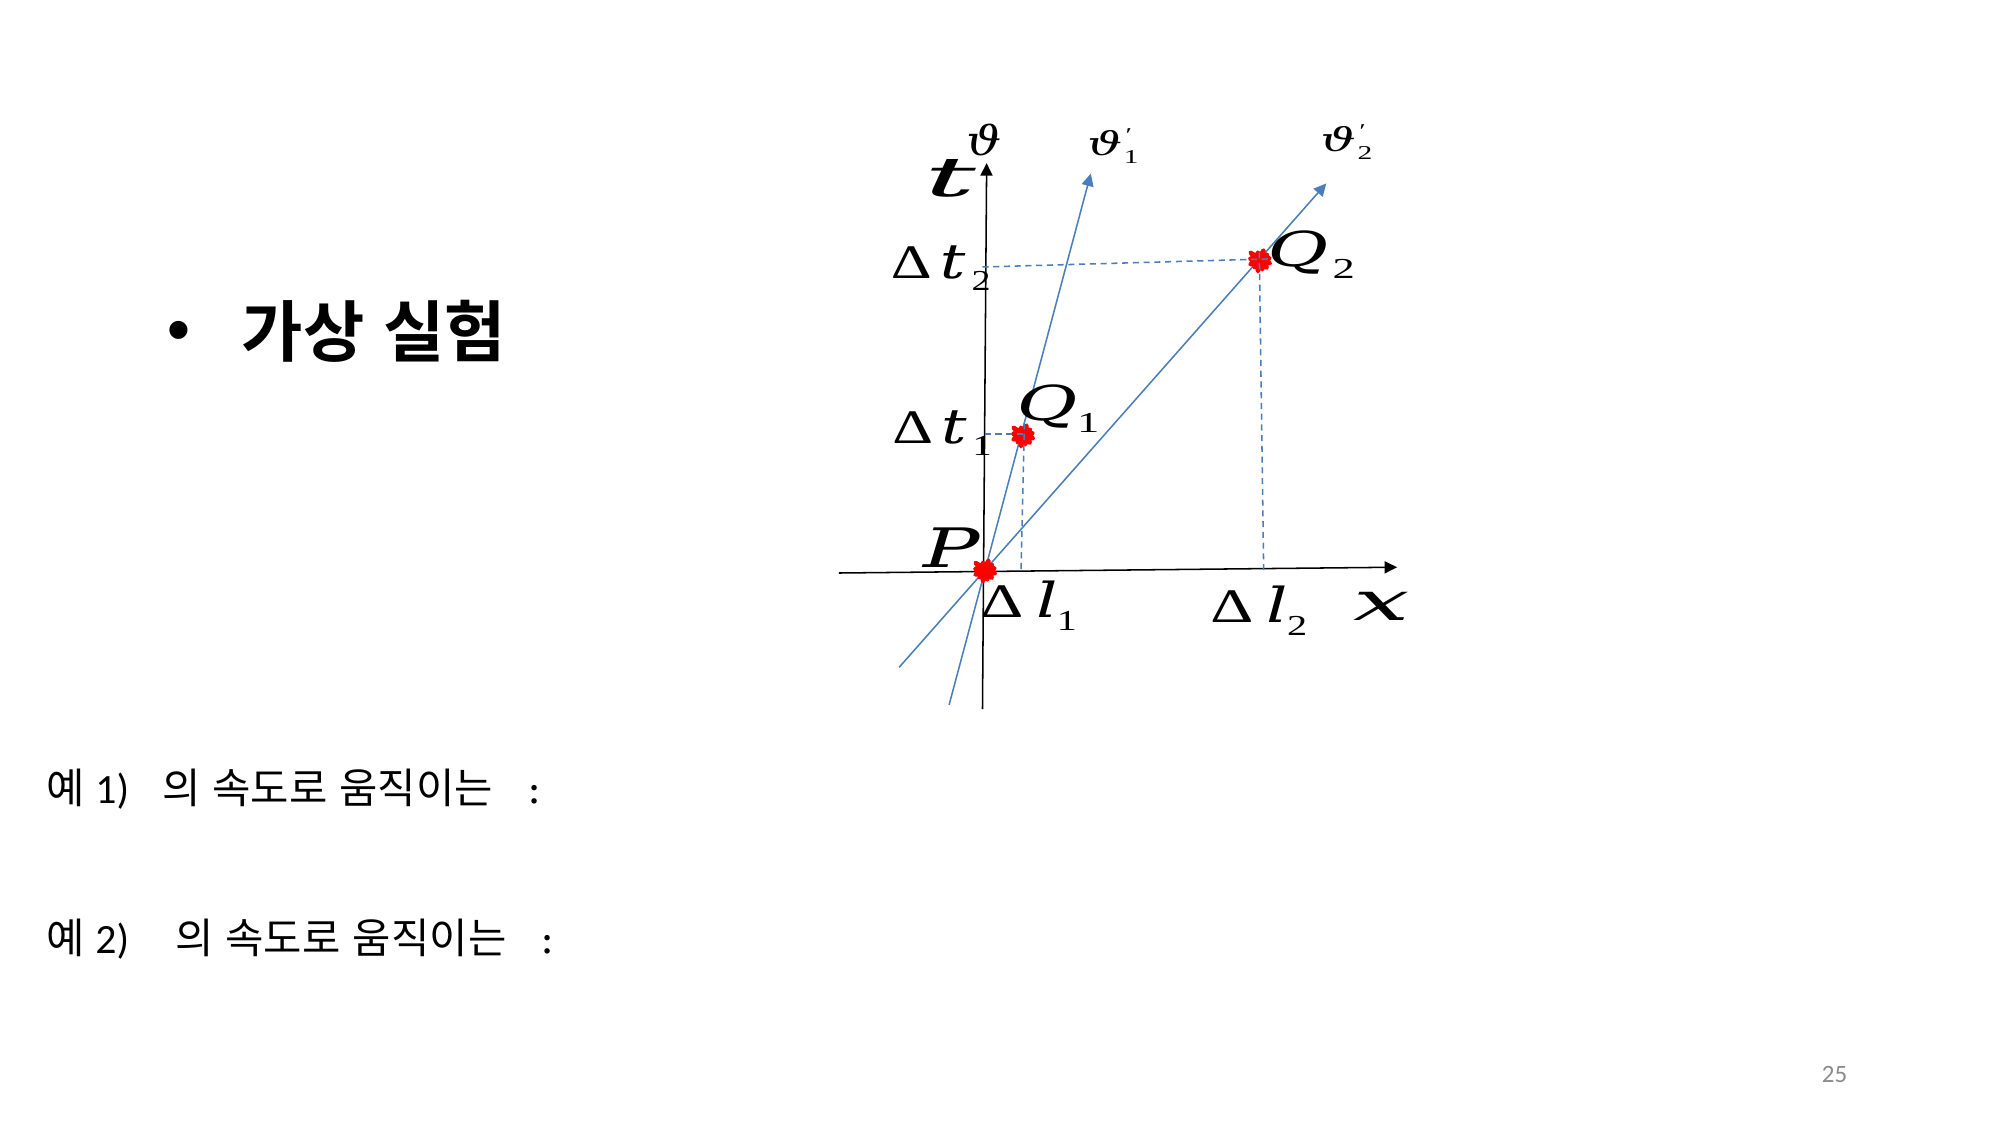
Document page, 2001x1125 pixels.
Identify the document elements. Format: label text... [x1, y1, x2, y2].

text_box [899, 183, 1327, 668]
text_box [838, 567, 899, 574]
text_box 가상 실험 [152, 282, 522, 377]
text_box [949, 173, 1091, 183]
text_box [1259, 252, 1264, 573]
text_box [949, 668, 1091, 705]
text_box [982, 163, 987, 173]
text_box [982, 258, 1259, 267]
slide_number 25 [1412, 1042, 1863, 1103]
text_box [1020, 423, 1025, 571]
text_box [1327, 567, 1397, 574]
